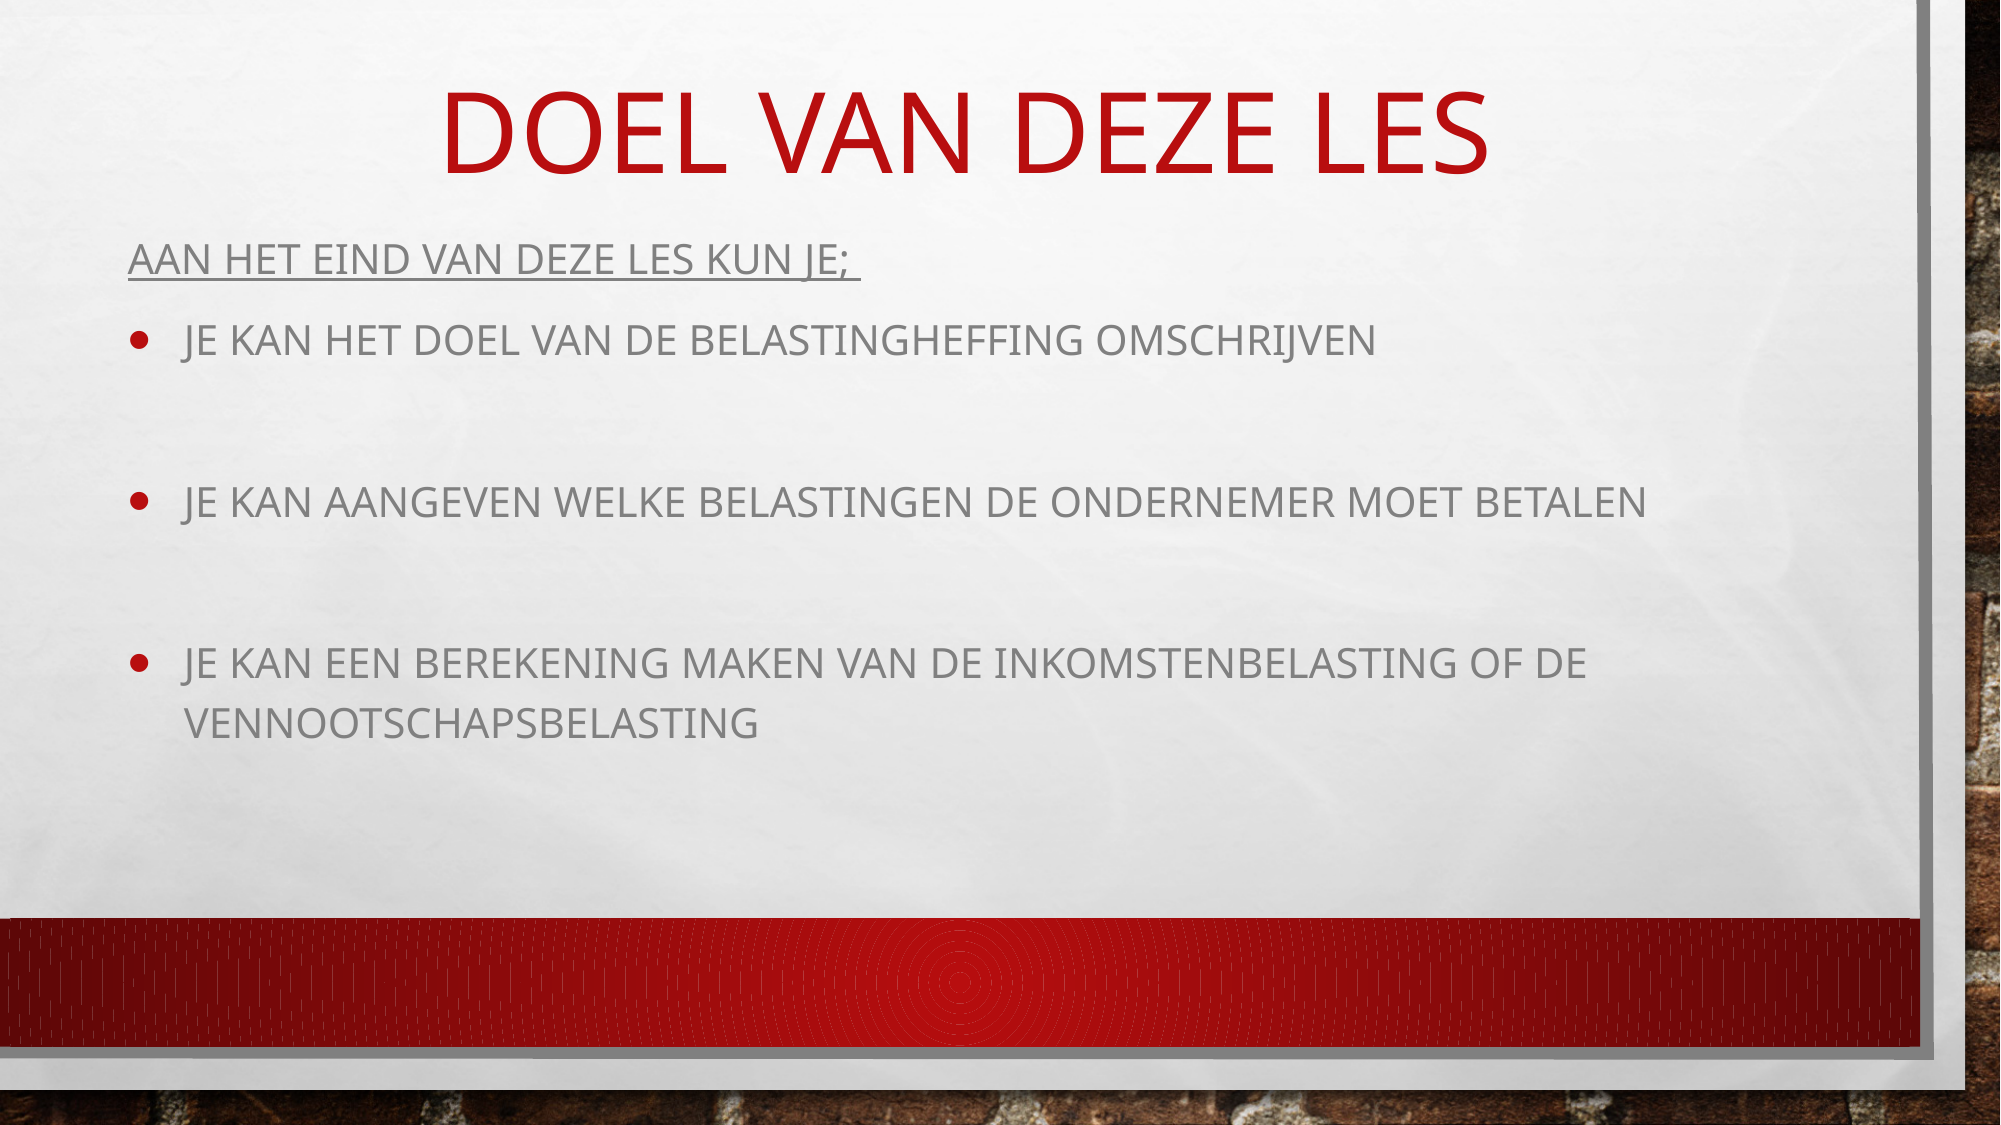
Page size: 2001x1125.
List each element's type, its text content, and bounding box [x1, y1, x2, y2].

list Aan het eind van deze les kun je; Je kan het doel van de belastingheffing omschrijven Je kan aangeven welke belastingen de ondernemer moet betalen Je kan een berekening maken van de inkomstenbelasting of de vennootschapsbelasting [112, 215, 1818, 883]
title Doel van deze les [112, 11, 1818, 206]
picture [0, 0, 2000, 1125]
